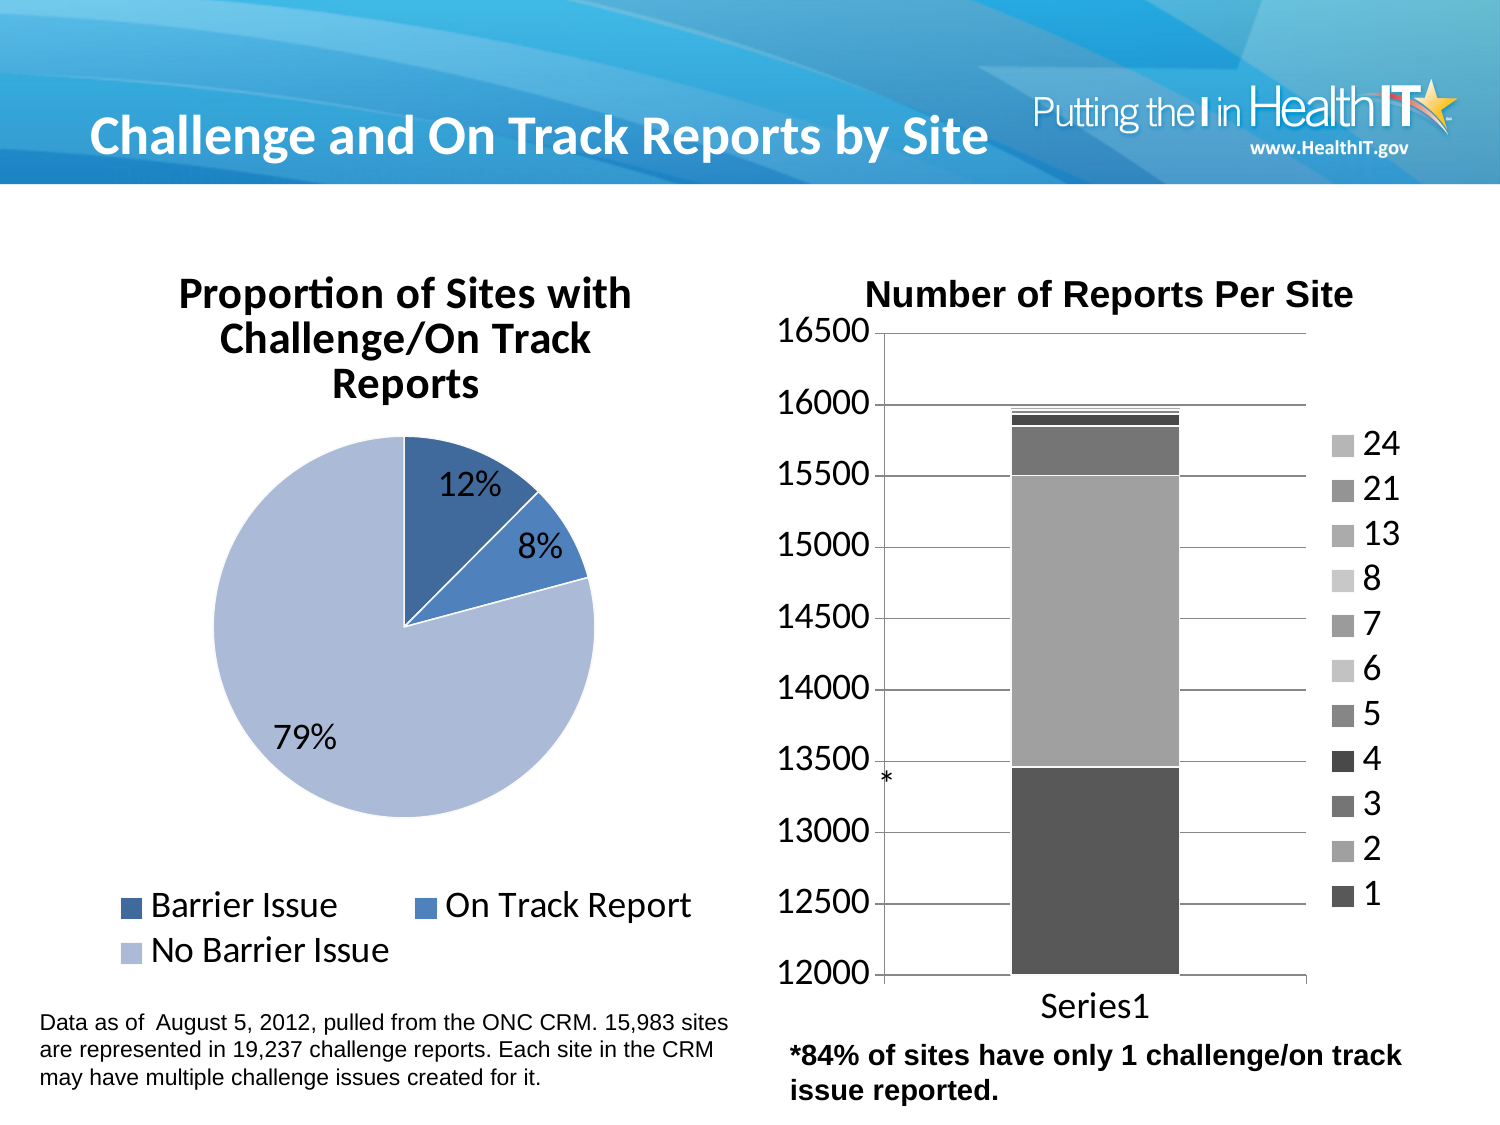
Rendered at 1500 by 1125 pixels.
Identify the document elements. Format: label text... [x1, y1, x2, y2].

text_box Number of Reports Per Site [849, 262, 1413, 298]
picture [0, 0, 1500, 1125]
chart [74, 237, 738, 981]
text_box *84% of sites have only 1 challenge/on track issue reported. [774, 1029, 1500, 1114]
text_box Data as of August 5, 2012, pulled from the ONC CRM. 15,983 sites are represented in 19,237 challenge reports. Each site in the CRM may have multiple challenge issues created for it. [24, 999, 774, 1098]
title Challenge and On Track Reports by Site [74, 87, 1013, 174]
chart [762, 299, 1426, 1043]
